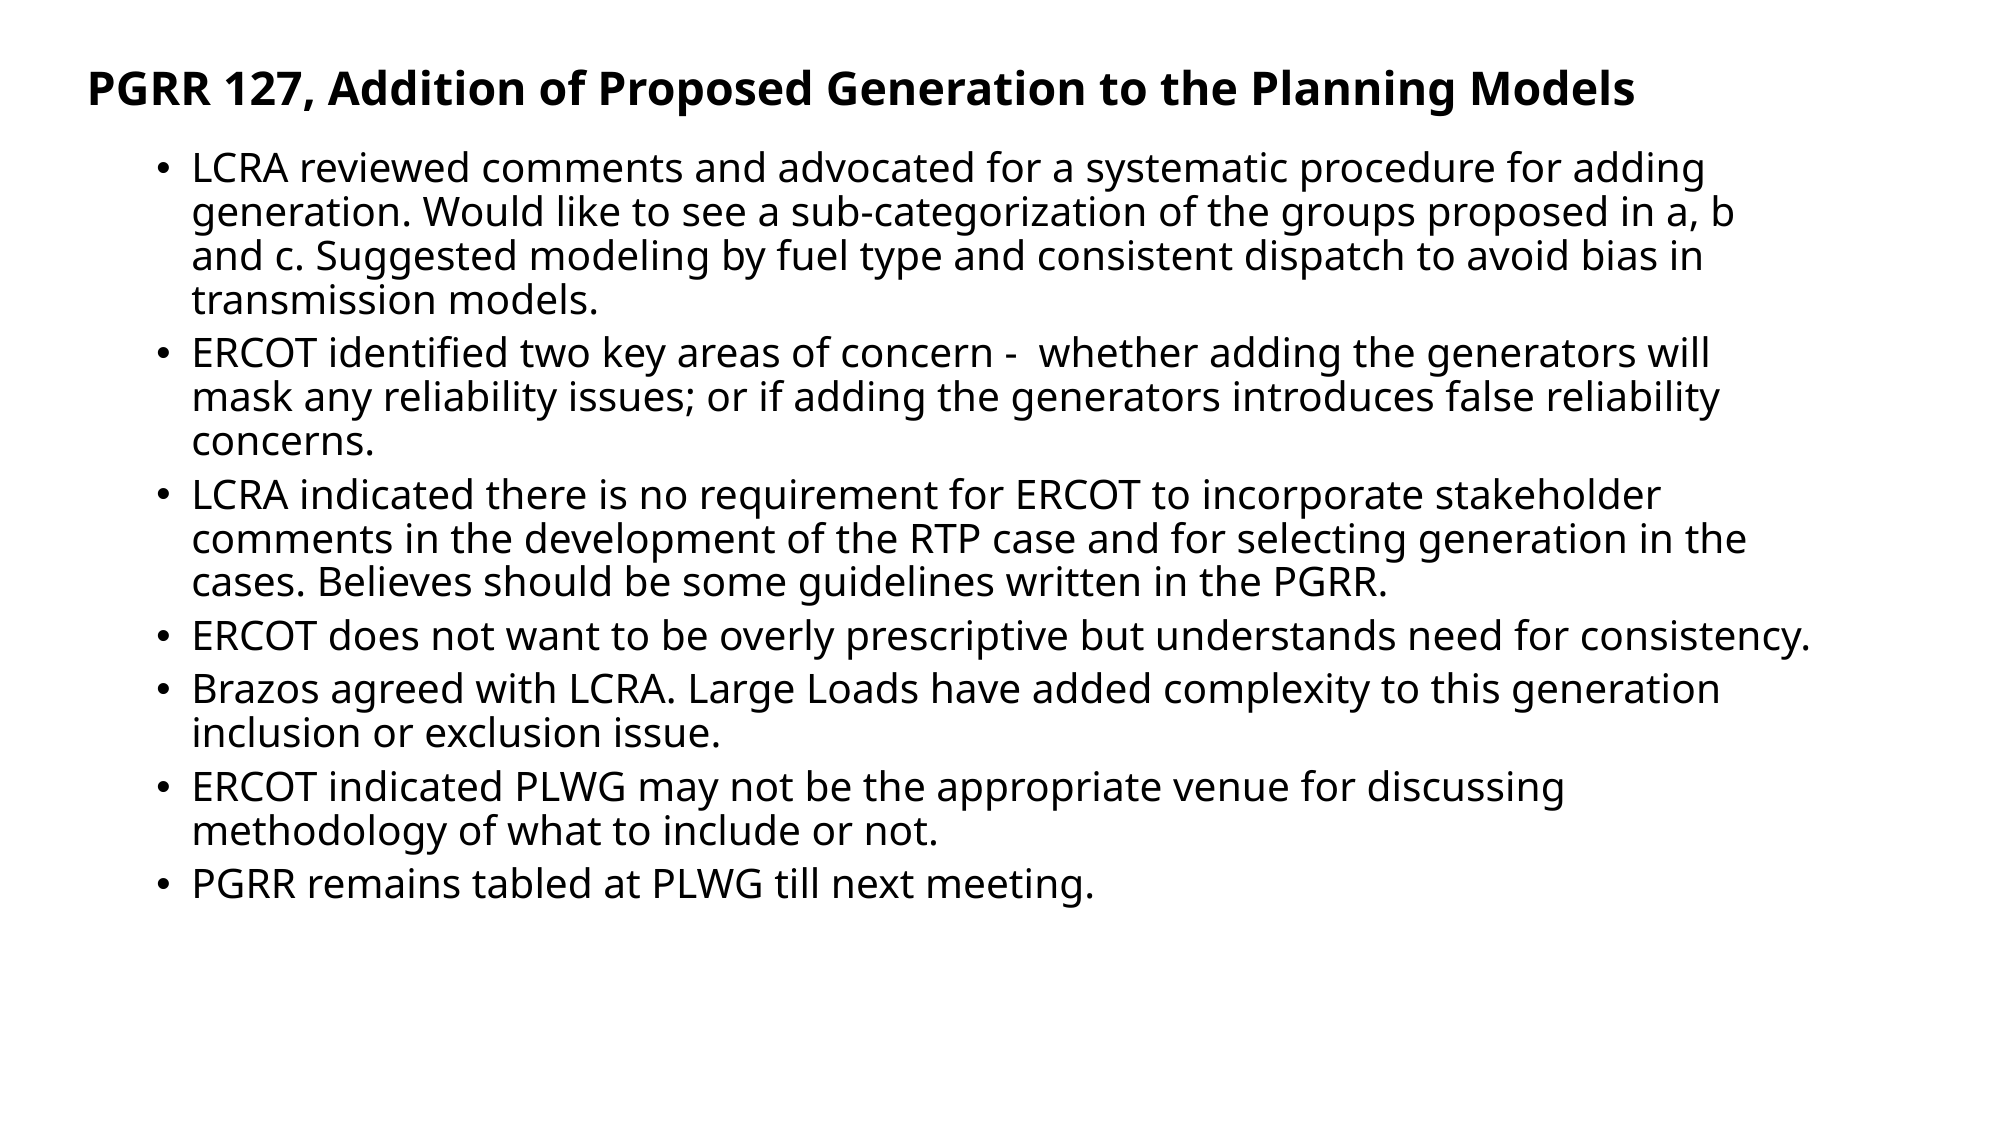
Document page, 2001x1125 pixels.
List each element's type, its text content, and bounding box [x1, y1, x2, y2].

list PGRR 127, Addition of Proposed Generation to the Planning Models LCRA reviewed comments and advocated for a systematic procedure for adding generation. Would like to see a sub-categorization of the groups proposed in a, b and c. Suggested modeling by fuel type and consistent dispatch to avoid bias in transmission models. ERCOT identified two key areas of concern - whether adding the generators will mask any reliability issues; or if adding the generators introduces false reliability concerns. LCRA indicated there is no requirement for ERCOT to incorporate stakeholder comments in the development of the RTP case and for selecting generation in the cases. Believes should be some guidelines written in the PGRR. ERCOT does not want to be overly prescriptive but understands need for consistency. Brazos agreed with LCRA. Large Loads have added complexity to this generation inclusion or exclusion issue. ERCOT indicated PLWG may not be the appropriate venue for discussing methodology of what to include or not. PGRR remains tabled at PLWG till next meeting. [71, 51, 1835, 960]
